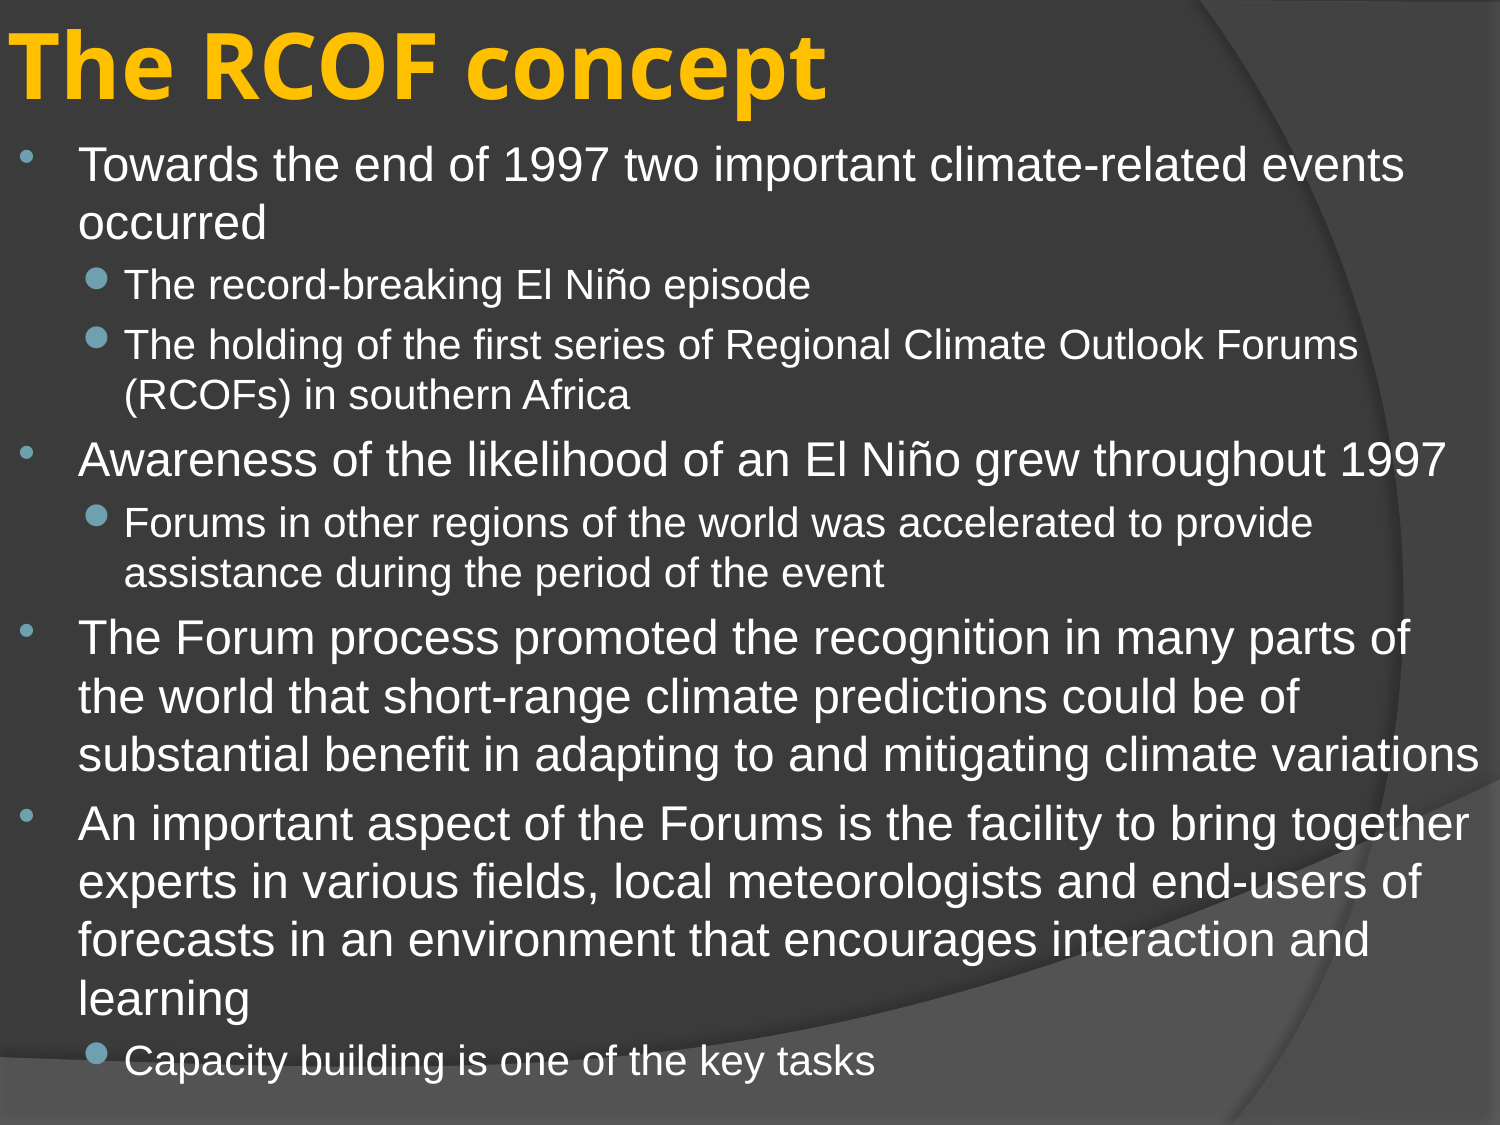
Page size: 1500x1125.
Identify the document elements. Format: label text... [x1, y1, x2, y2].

list Towards the end of 1997 two important climate-related events occurred The record-breaking El Niño episode The holding of the first series of Regional Climate Outlook Forums (RCOFs) in southern Africa Awareness of the likelihood of an El Niño grew throughout 1997 Forums in other regions of the world was accelerated to provide assistance during the period of the event The Forum process promoted the recognition in many parts of the world that short-range climate predictions could be of substantial benefit in adapting to and mitigating climate variations An important aspect of the Forums is the facility to bring together experts in various fields, local meteorologists and end-users of forecasts in an environment that encourages interaction and learning Capacity building is one of the key tasks [0, 125, 1500, 1125]
title The RCOF concept [0, 0, 1500, 125]
